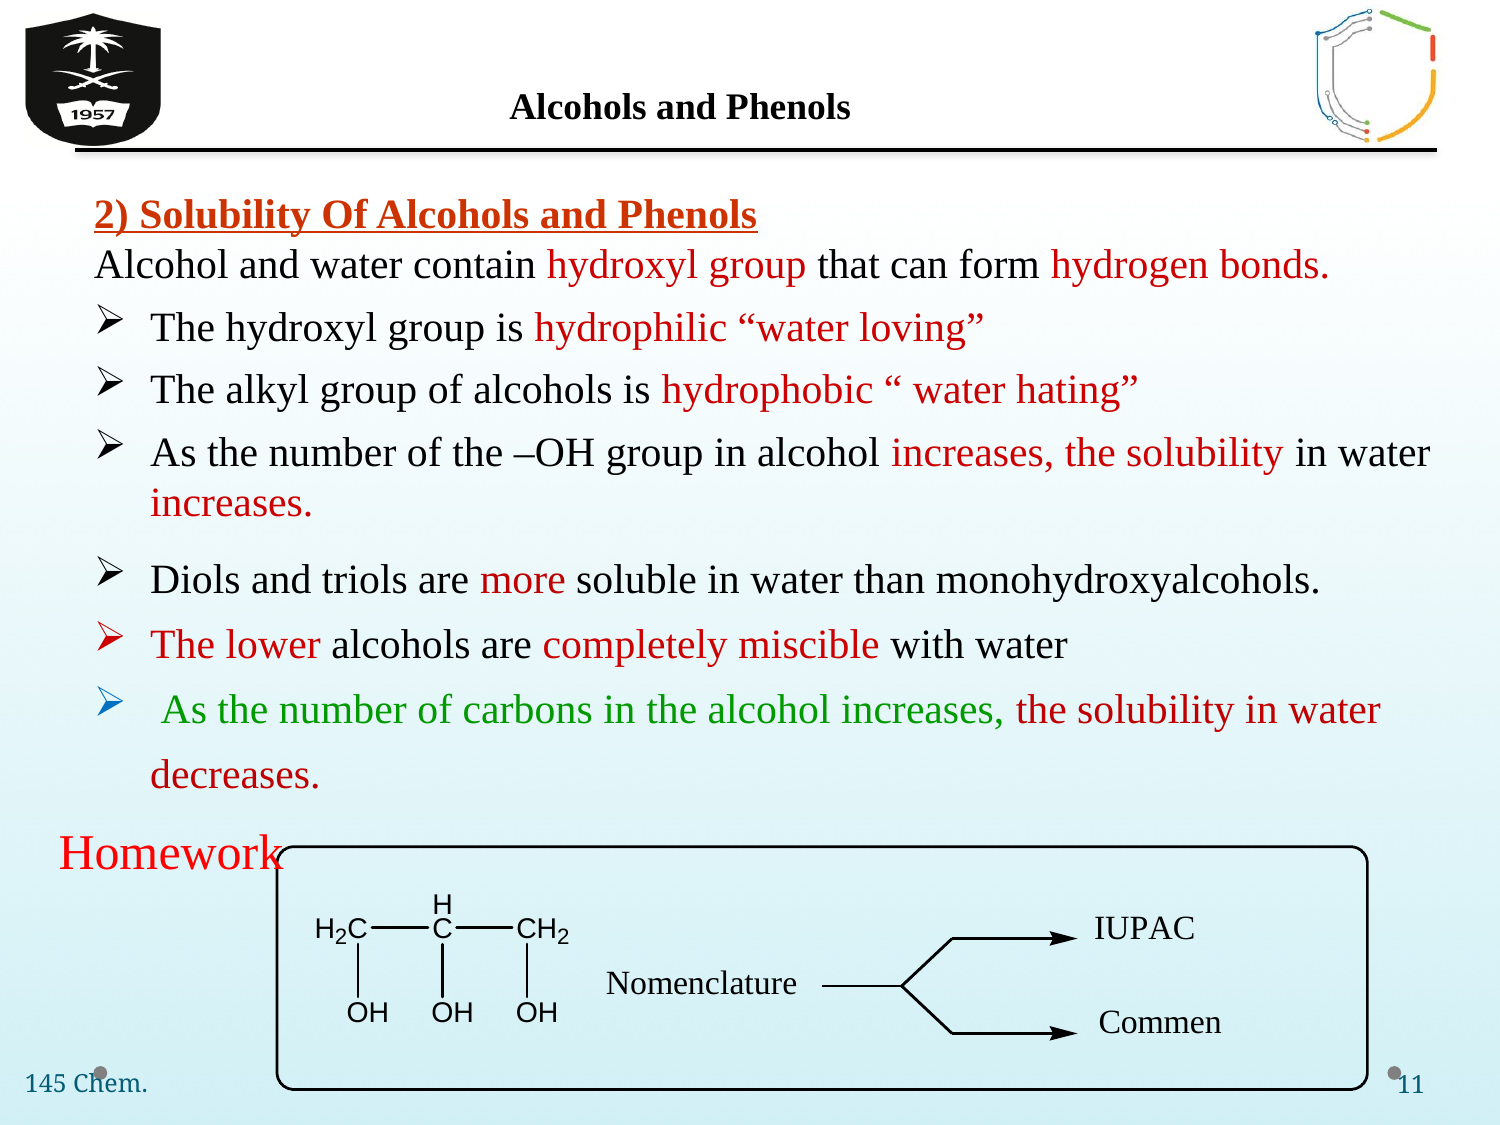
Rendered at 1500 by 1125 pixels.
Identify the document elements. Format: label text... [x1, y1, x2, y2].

text_box Homework [43, 812, 299, 888]
text_box Alcohols and Phenols [494, 74, 866, 135]
text_box 11 [1370, 1042, 1425, 1103]
text_box 145 Chem. [24, 1037, 268, 1098]
text_box 2) Solubility Of Alcohols and Phenols Alcohol and water contain hydroxyl group that can form hydrogen bonds. The hydroxyl group is hydrophilic “water loving” The alkyl group of alcohols is hydrophobic “ water hating” As the number of the –OH group in alcohol increases, the solubility in water increases. Diols and triols are more soluble in water than monohydroxyalcohols. The lower alcohols are completely miscible with water As the number of carbons in the alcohol increases, the solubility in water decreases. [79, 164, 1500, 997]
picture [0, 0, 1500, 1125]
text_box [272, 841, 1373, 1095]
